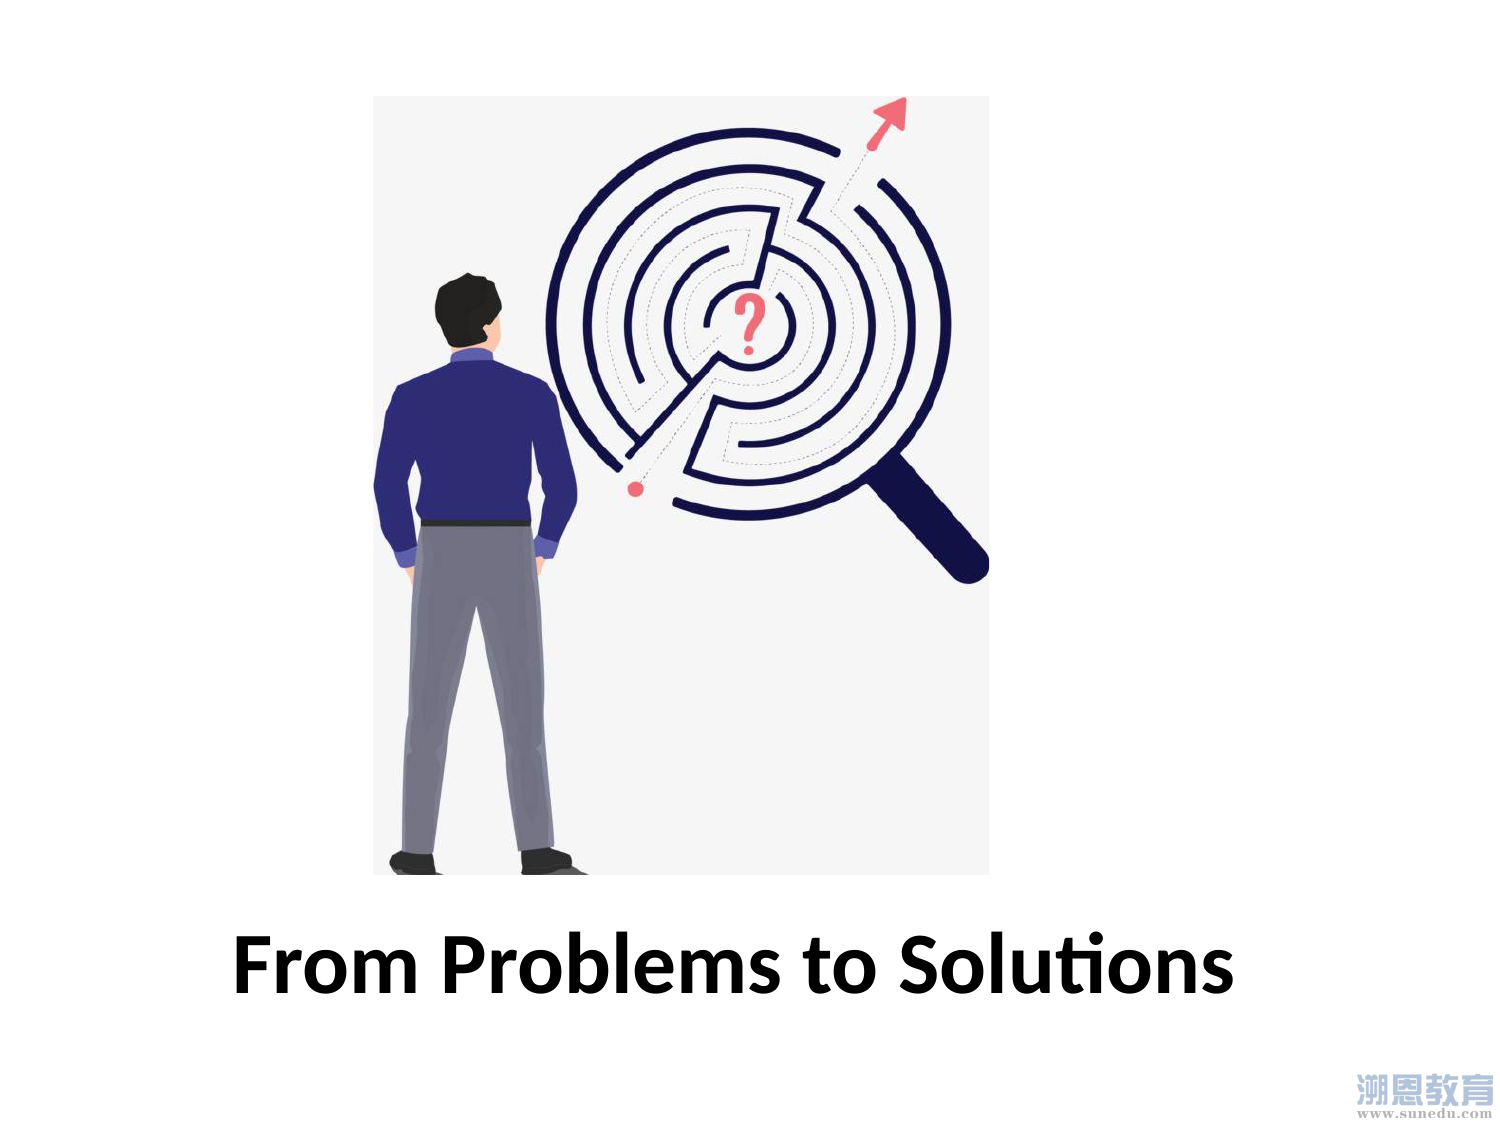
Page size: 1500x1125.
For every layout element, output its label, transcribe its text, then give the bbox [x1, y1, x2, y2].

picture [1356, 1073, 1493, 1118]
text_box From Problems to Solutions [217, 895, 1500, 1019]
picture [373, 95, 990, 876]
